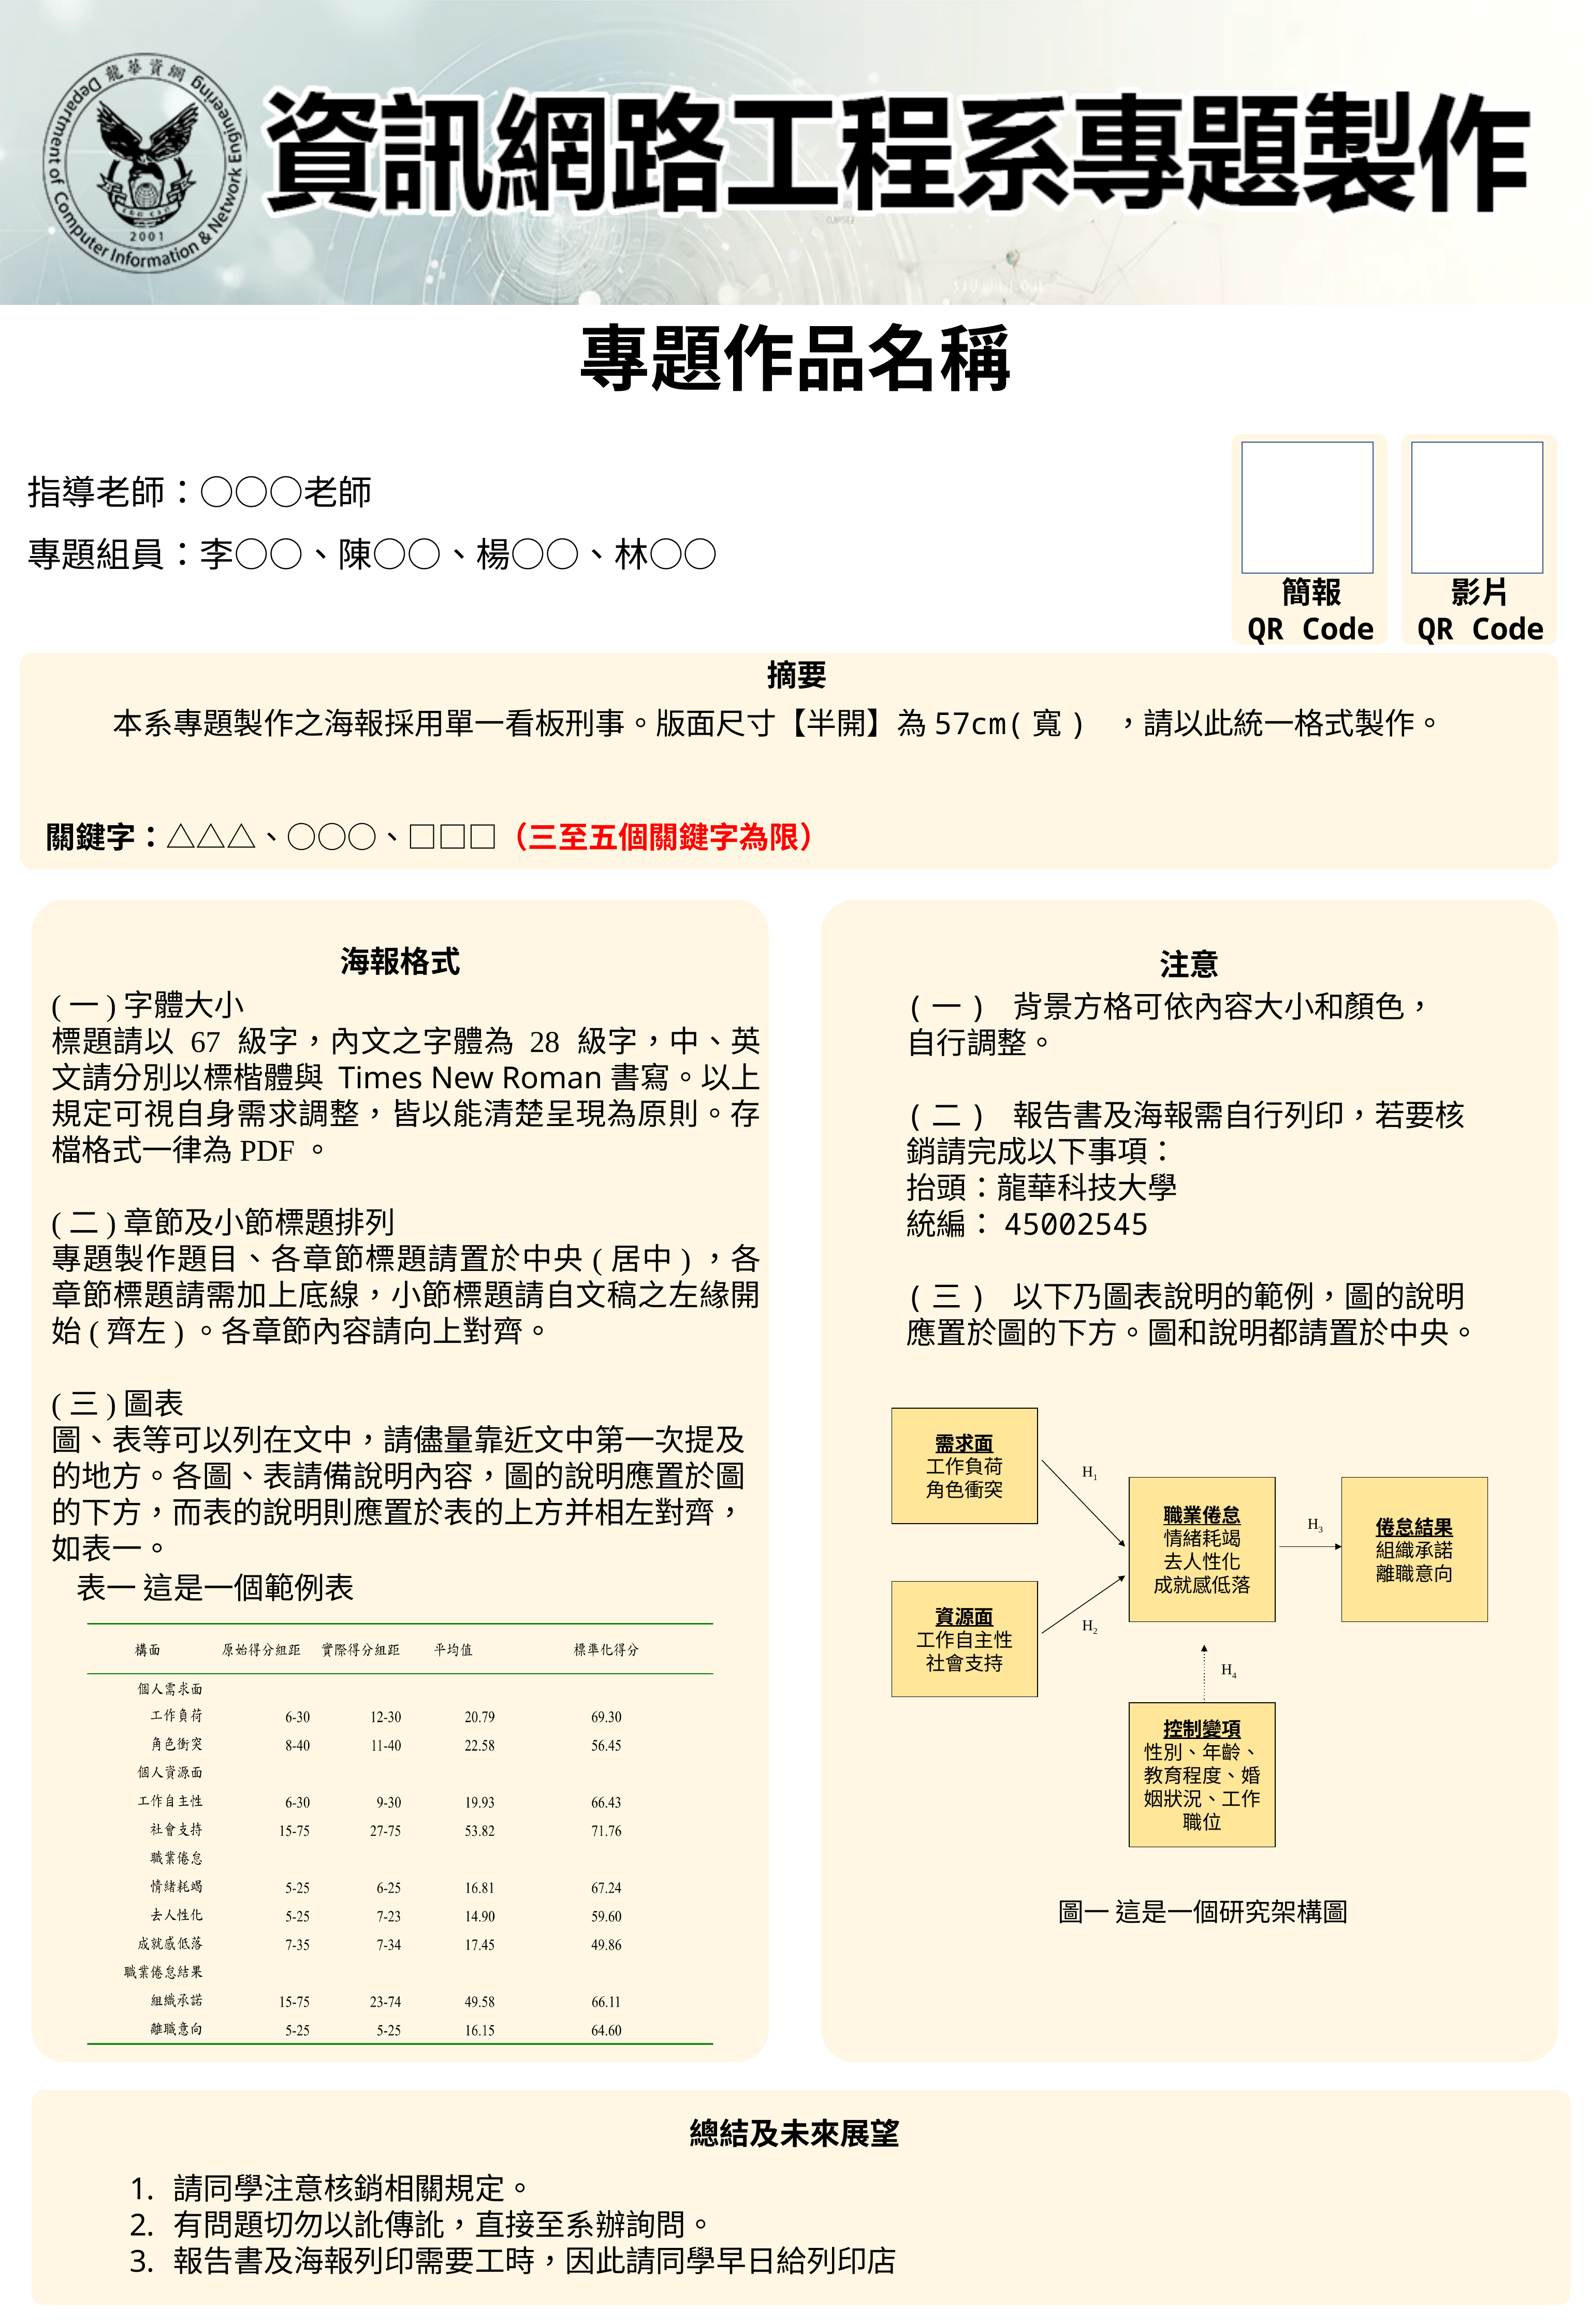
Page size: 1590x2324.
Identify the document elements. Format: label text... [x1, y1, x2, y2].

text_box 表一 這是一個範例表 [68, 1565, 392, 1610]
text_box [1242, 442, 1374, 569]
text_box 專題作品名稱 [0, 309, 1590, 403]
text_box 海報格式 [299, 920, 502, 982]
text_box (一) 背景方格可依內容大小和顏色， 自行調整。 (二) 報告書及海報需自行列印，若要核銷請完成以下事項： 抬頭：龍華科技大學 統編：45002545 (三) 以下乃圖表說明的範例，圖的說明應置於圖的下方。圖和說明都請置於中央。 [821, 944, 1558, 1467]
text_box [820, 899, 1559, 2063]
text_box [19, 652, 1559, 870]
text_box 關鍵字：△△△、○○○、□□□（三至五個關鍵字為限） [38, 796, 841, 858]
text_box [31, 899, 770, 2063]
text_box 簡報 QR Code [1218, 569, 1388, 650]
text_box [1231, 433, 1389, 569]
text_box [892, 1408, 1488, 1949]
text_box 本系專題製作之海報採用單一看板刑事。版面尺寸【半開】為57cm(寬) ，請以此統一格式製作。 [44, 682, 1550, 744]
text_box 影片 QR Code [1388, 569, 1574, 650]
text_box 請同學注意核銷相關規定。 有問題切勿以訛傳訛，直接至系辦詢問。 報告書及海報列印需要工時，因此請同學早日給列印店 [44, 2126, 1558, 2305]
text_box [31, 2089, 1571, 2306]
text_box [1411, 442, 1543, 569]
picture [87, 1623, 713, 2049]
text_box 摘要 [724, 634, 869, 682]
text_box 總結及未來展望 [667, 2092, 923, 2126]
text_box 指導老師：○○○老師 專題組員：李○○、陳○○、楊○○、林○○ [19, 446, 769, 578]
text_box (一)字體大小 標題請以 67 級字，內文之字體為 28 級字，中、英文請分別以標楷體與 Times New Roman書寫。以上規定可視自身需求調整，皆以能清楚呈現為原則。存檔格式一律為PDF。 (二)章節及小節標題排列 專題製作題目、各章節標題請置於中央(居中)，各章節標題請需加上底線，小節標題請自文稿之左緣開始(齊左)。各章節內容請向上對齊。 (三)圖表 圖、表等可以列在文中，請儘量靠近文中第一次提及的地方。各圖、表請備說明內容，圖的說明應置於圖的下方，而表的說明則應置於表的上方并相左對齊，如表一。 [44, 982, 769, 1570]
text_box 注意 [1088, 923, 1291, 986]
text_box [1401, 433, 1558, 569]
picture [0, 0, 1590, 305]
